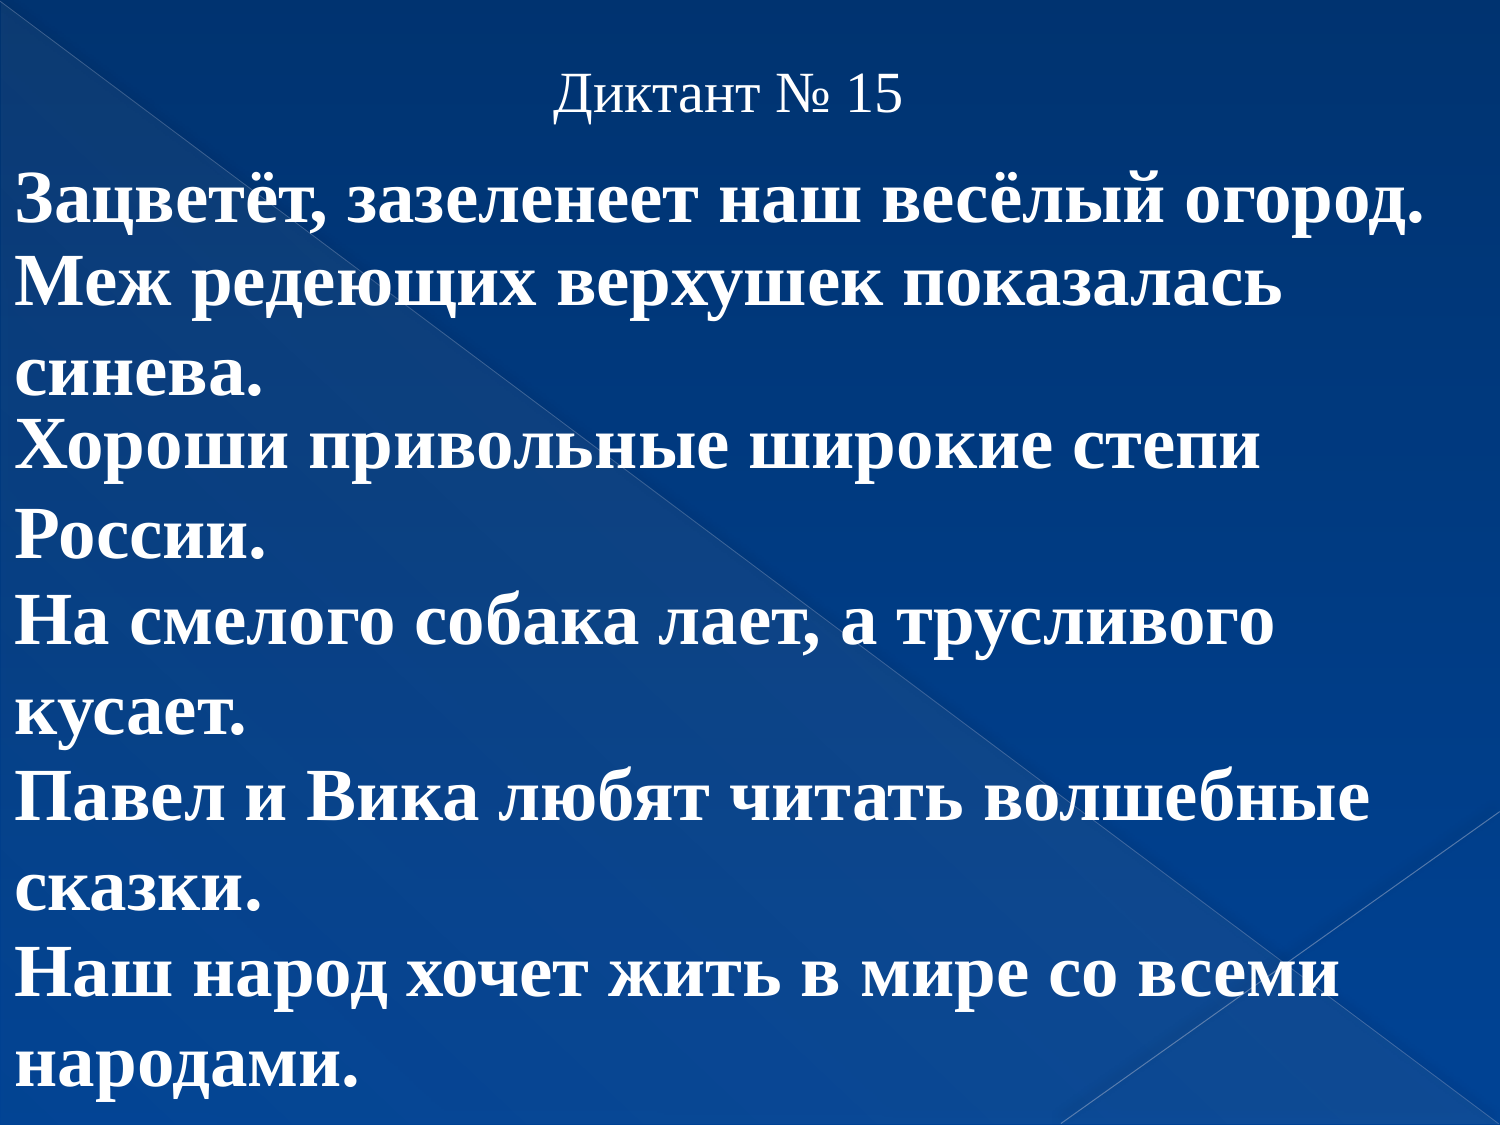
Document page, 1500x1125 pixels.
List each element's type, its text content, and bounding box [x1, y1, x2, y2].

text_box Павел и Вика любят читать волшебные сказки. [0, 738, 1500, 913]
text_box Хороши привольные широкие степи России. [0, 386, 1500, 562]
text_box На смелого собака лает, а трусливого кусает. [0, 562, 1500, 738]
text_box Зацветёт, зазеленеет наш весёлый огород. [0, 140, 1477, 222]
text_box Меж редеющих верхушек показалась синева. [0, 222, 1500, 386]
text_box Наш народ хочет жить в мире со всеми народами. [0, 913, 1500, 1109]
text_box Диктант № 15 [538, 46, 961, 132]
